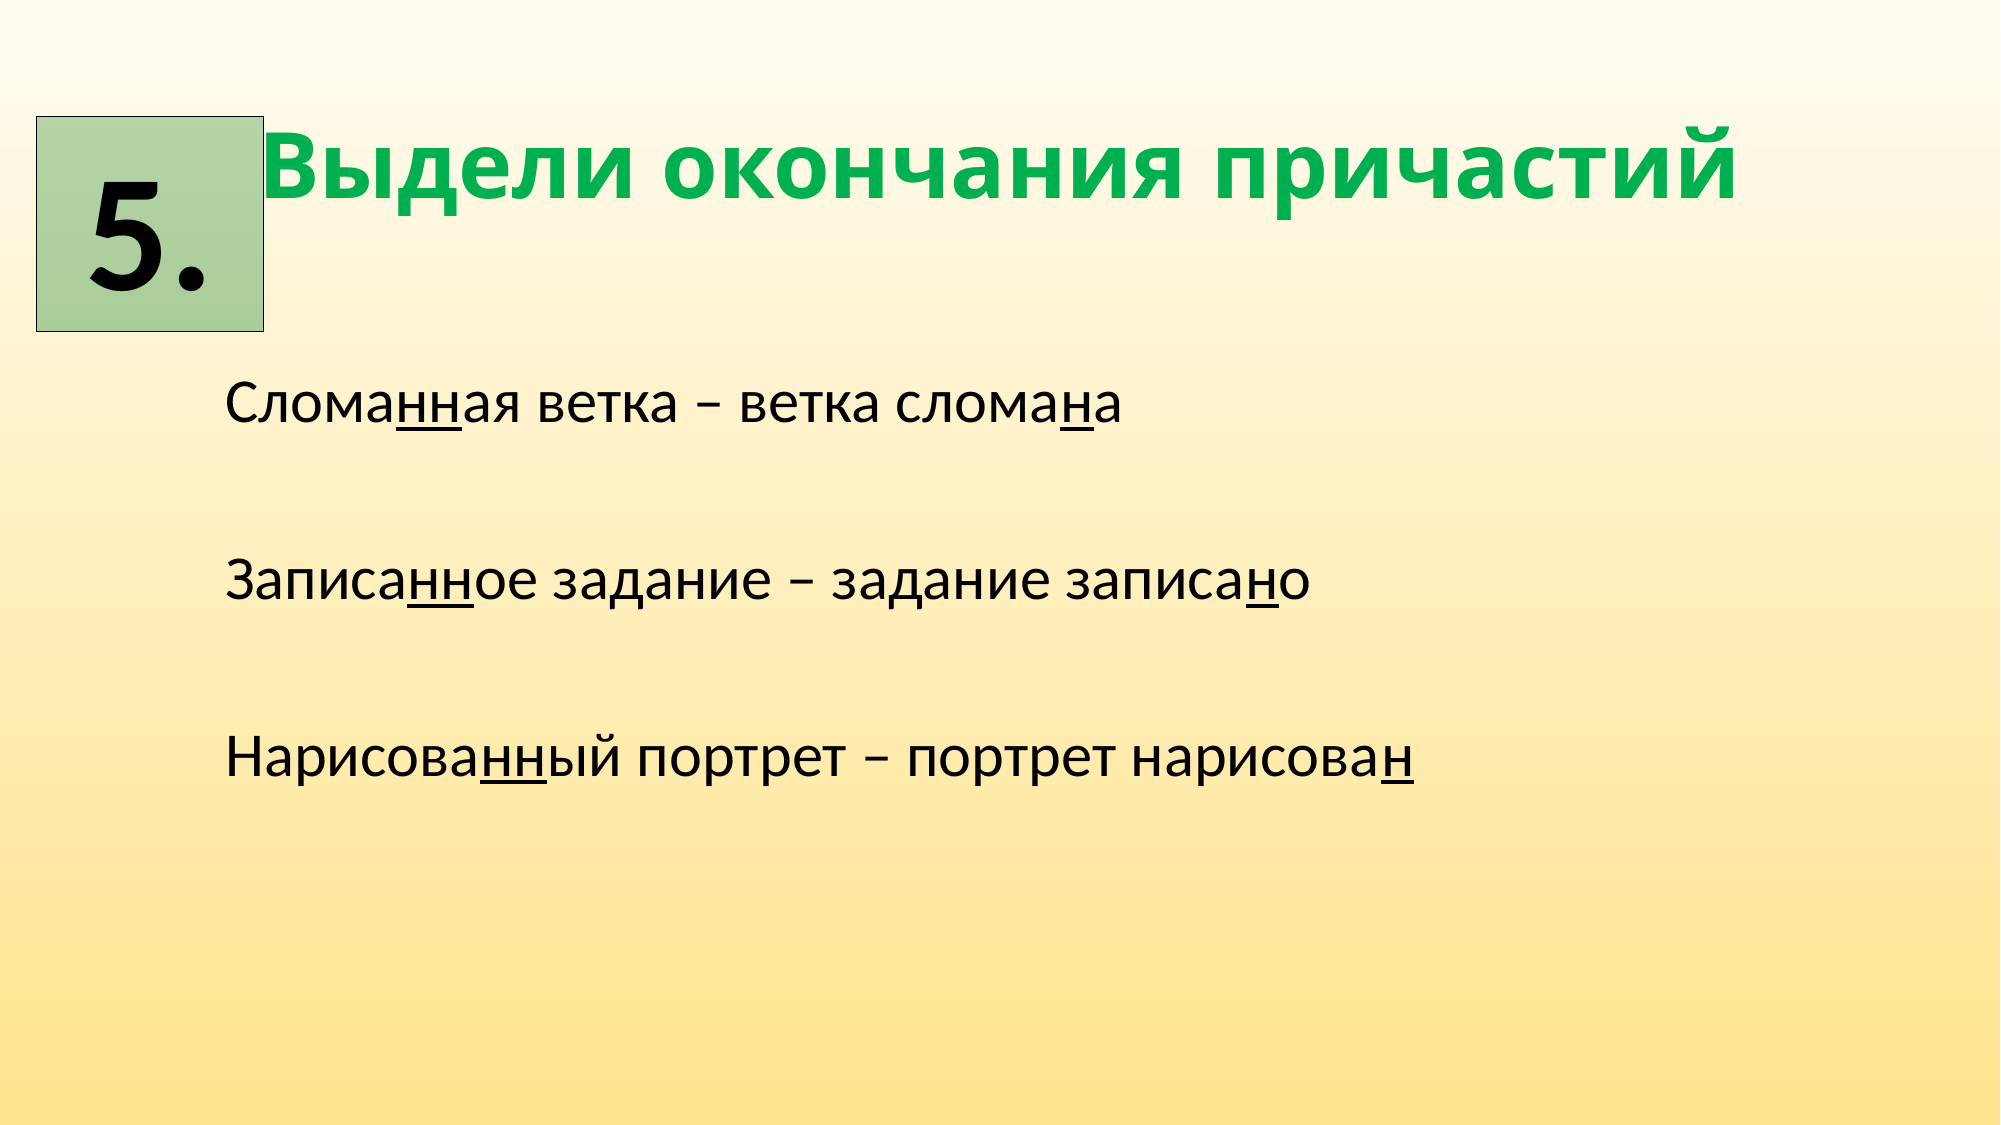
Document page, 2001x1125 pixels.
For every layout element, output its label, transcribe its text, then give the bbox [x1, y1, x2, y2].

list Сломанная ветка – ветка сломана Записанное задание – задание записано Нарисованный портрет – портрет нарисован [210, 361, 1936, 1076]
text_box 5. [36, 116, 264, 332]
title Выдели окончания причастий [137, 59, 1863, 278]
